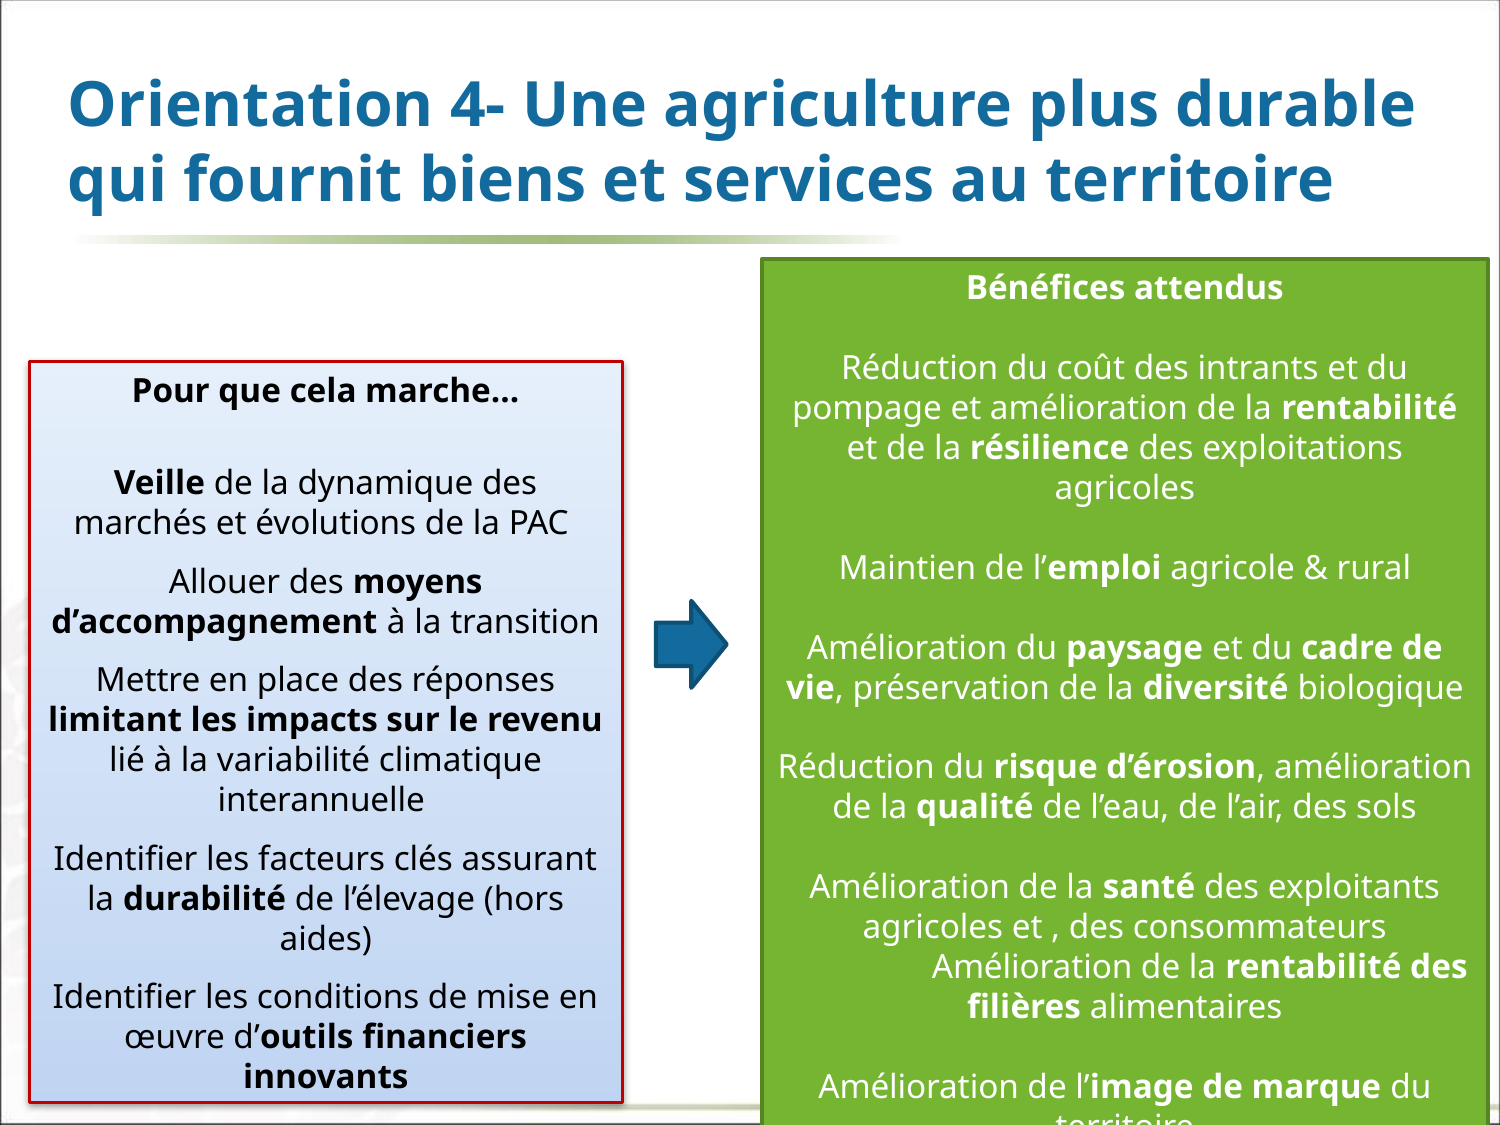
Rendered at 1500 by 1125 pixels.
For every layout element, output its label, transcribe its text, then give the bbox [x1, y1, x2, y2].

text_box Pour que cela marche… Veille de la dynamique des marchés et évolutions de la PAC Allouer des moyens d’accompagnement à la transition Mettre en place des réponses limitant les impacts sur le revenu lié à la variabilité climatique interannuelle Identifier les facteurs clés assurant la durabilité de l’élevage (hors aides) Identifier les conditions de mise en œuvre d’outils financiers innovants [29, 361, 623, 1104]
picture [0, 0, 1500, 1125]
text_box Orientation 4- Une agriculture plus durable qui fournit biens et services au territoire [53, 56, 1436, 222]
text_box [653, 598, 729, 690]
text_box Bénéfices attendus Réduction du coût des intrants et du pompage et amélioration de la rentabilité et de la résilience des exploitations agricoles Maintien de l’emploi agricole & rural Amélioration du paysage et du cadre de vie, préservation de la diversité biologique Réduction du risque d’érosion, amélioration de la qualité de l’eau, de l’air, des sols Amélioration de la santé des exploitants agricoles et , des consommateurs Amélioration de la rentabilité des filières alimentaires Amélioration de l’image de marque du territoire [760, 257, 1490, 1125]
